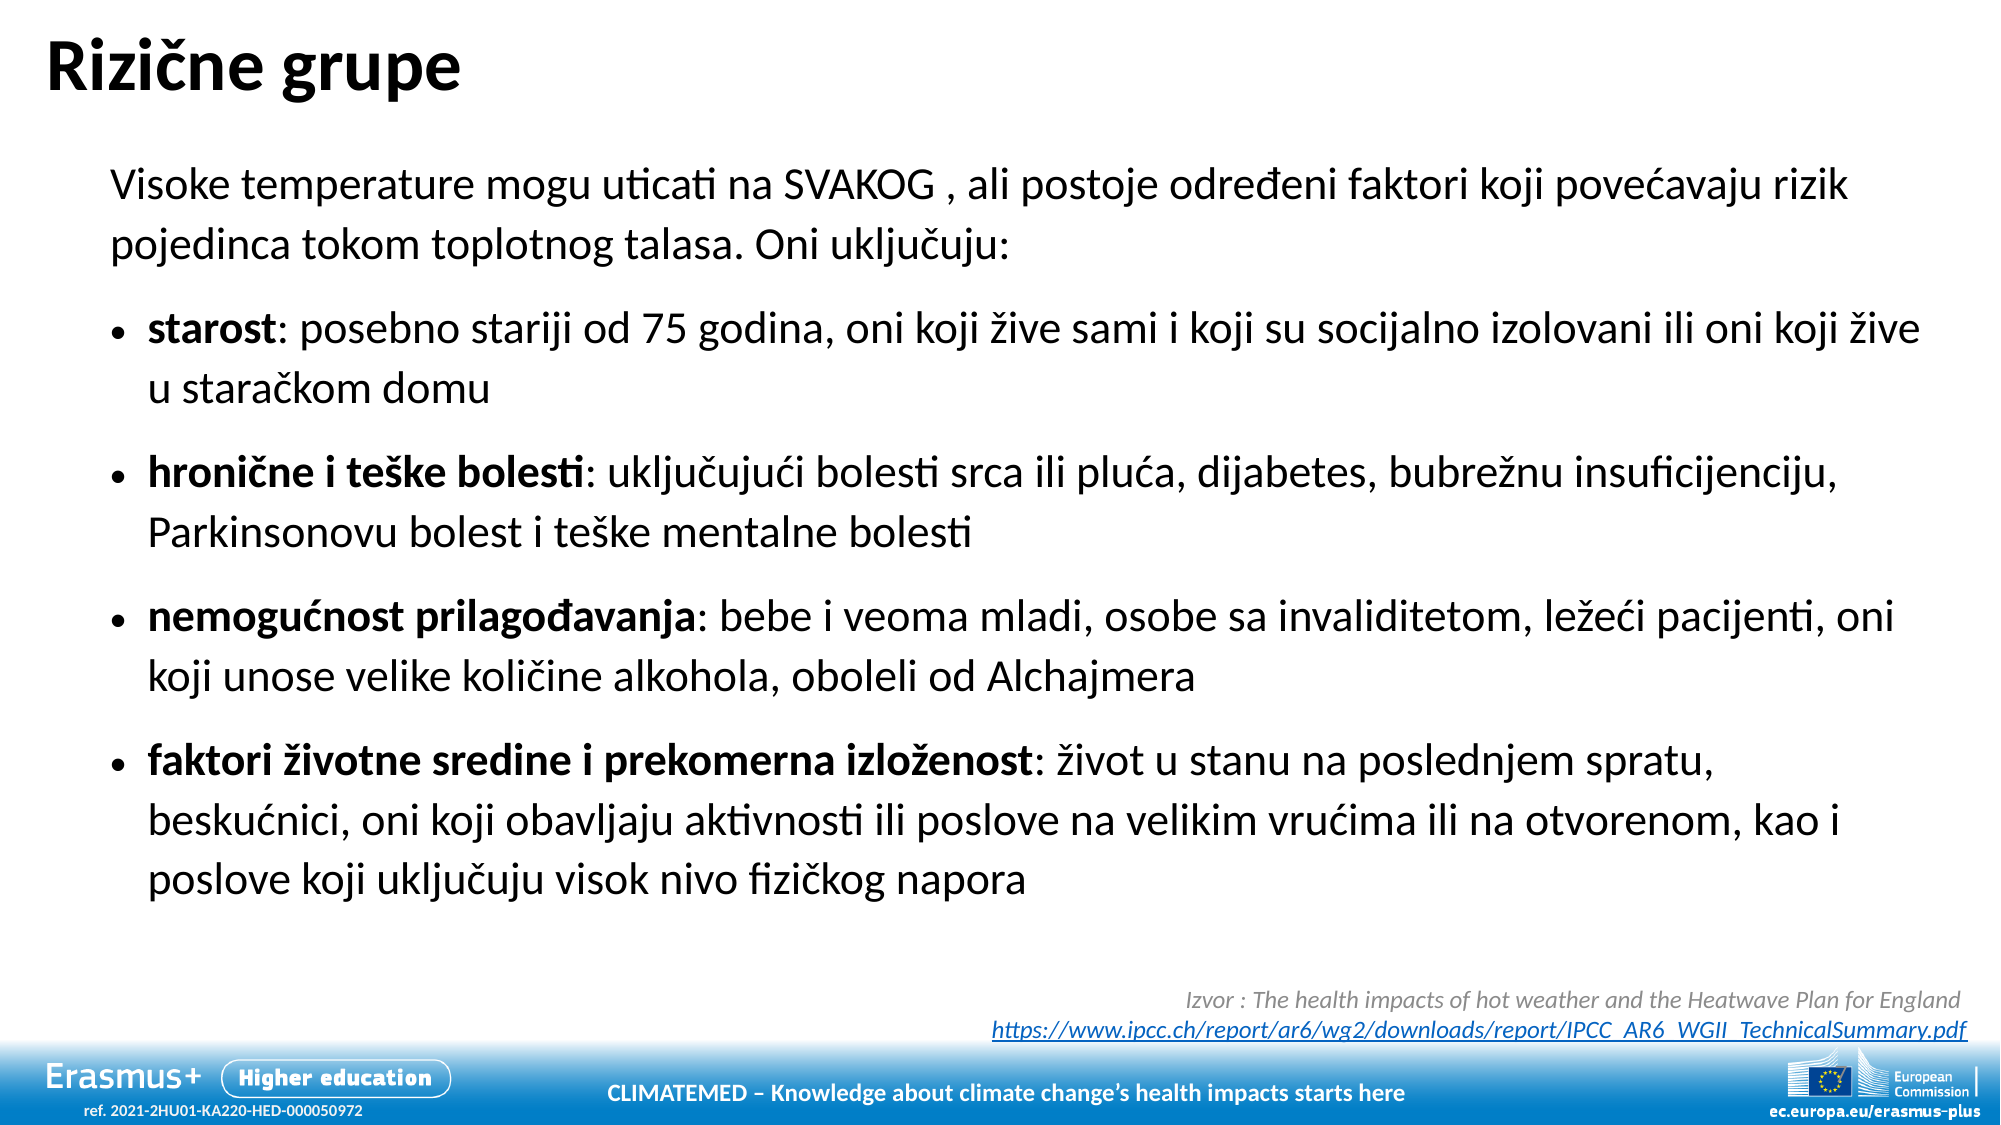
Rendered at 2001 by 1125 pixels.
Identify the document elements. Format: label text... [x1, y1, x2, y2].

slide_number 7 [1412, 1042, 1863, 1103]
picture [0, 899, 2000, 1125]
title Rizične grupe [31, 25, 1984, 116]
list Visoke temperature mogu uticati na SVAKOG , ali postoje određeni faktori koji povećavaju rizik pojedinca tokom toplotnog talasa. Oni uključuju: starost: posebno stariji od 75 godina, oni koji žive sami i koji su socijalno izolovani ili oni koji žive u staračkom domu hronične i teške bolesti: uključujući bolesti srca ili pluća, dijabetes, bubrežnu insuficijenciju, Parkinsonovu bolest i teške mentalne bolesti nemogućnost prilagođavanja: bebe i veoma mladi, osobe sa invaliditetom, ležeći pacijenti, oni koji unose velike količine alkohola, oboleli od Alchajmera faktori životne sredine i prekomerna izloženost: život u stanu na poslednjem spratu, beskućnici, oni koji obavljaju aktivnosti ili poslove na velikim vrućima ili na otvorenom, kao i poslove koji uključuju visok nivo fizičkog napora [94, 144, 1942, 1001]
footer Izvor : The health impacts of hot weather and the Heatwave Plan for England https://www.ipcc.ch/report/ar6/wg2/downloads/report/IPCC_AR6_WGII_TechnicalSummary.pdf [970, 983, 1984, 1044]
